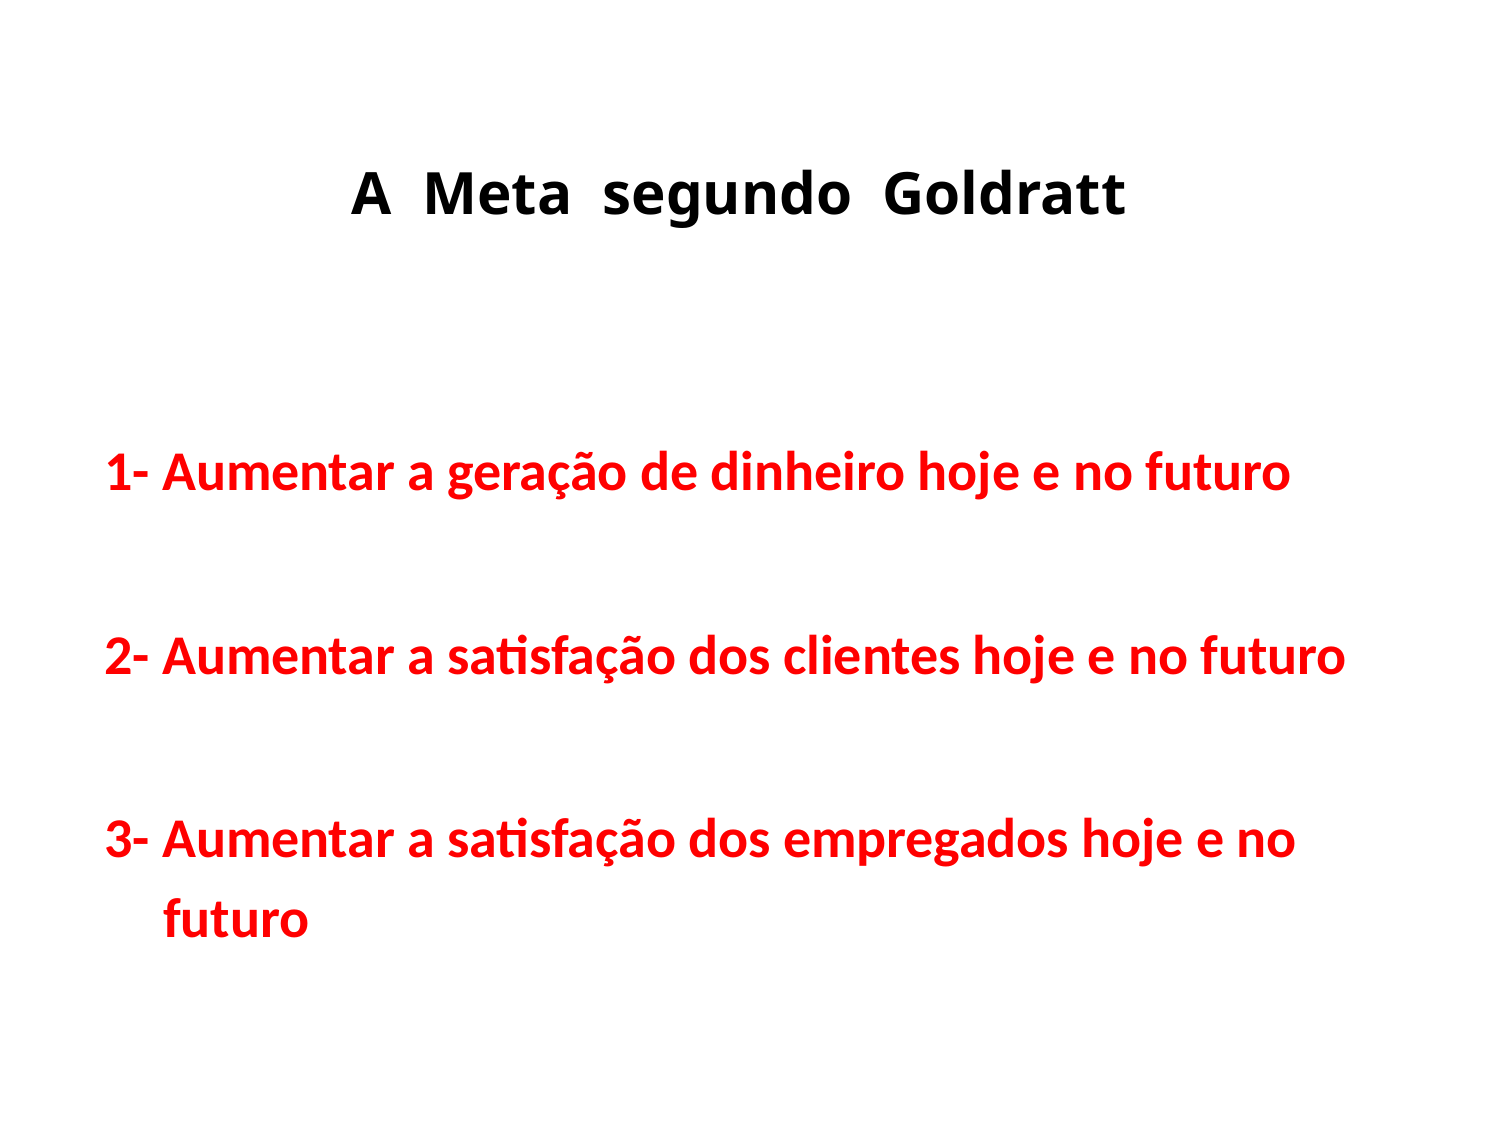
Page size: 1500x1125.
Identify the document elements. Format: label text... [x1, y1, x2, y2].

title A Meta segundo Goldratt [91, 148, 1388, 352]
list 1- Aumentar a geração de dinheiro hoje e no futuro 2- Aumentar a satisfação dos clientes hoje e no futuro 3- Aumentar a satisfação dos empregados hoje e no futuro [89, 414, 1378, 964]
